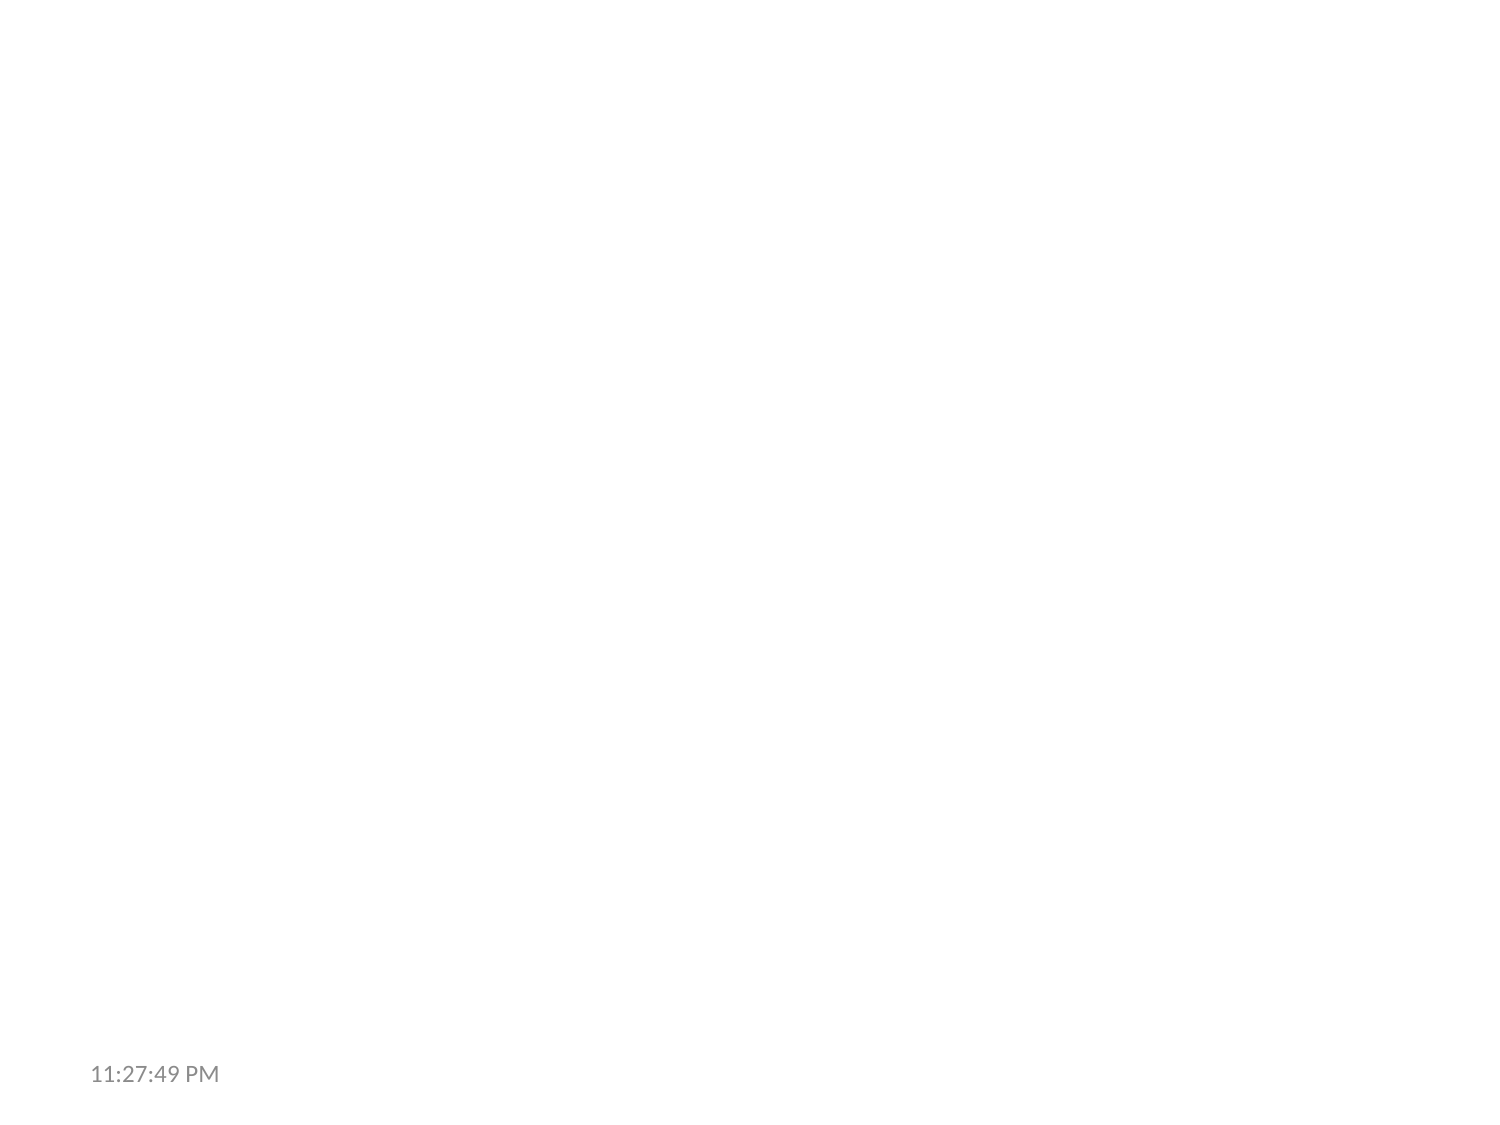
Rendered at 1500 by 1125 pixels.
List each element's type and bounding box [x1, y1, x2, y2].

slide_number [75, 1042, 425, 1103]
